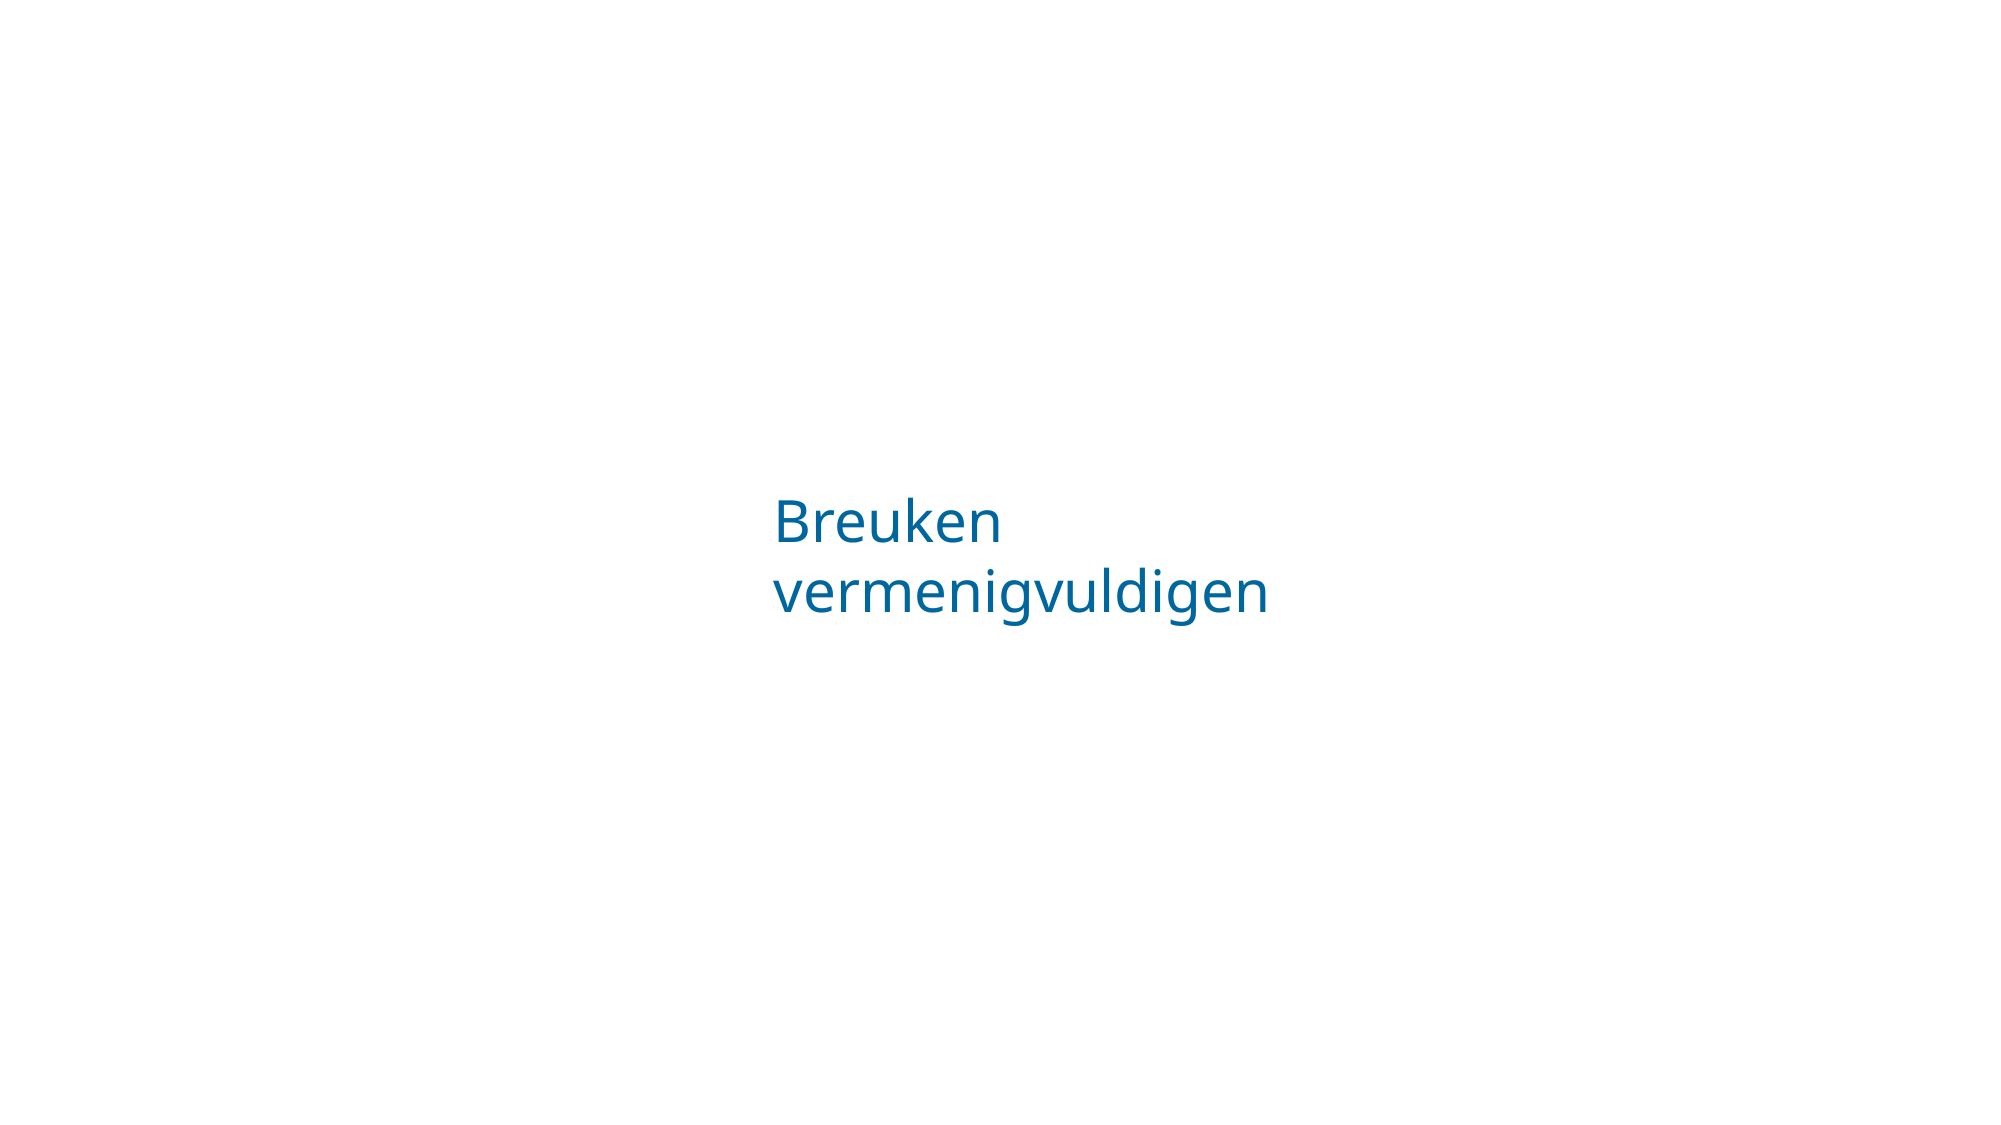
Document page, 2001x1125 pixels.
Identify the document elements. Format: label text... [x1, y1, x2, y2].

text_box Breuken vermenigvuldigen [759, 477, 1495, 632]
